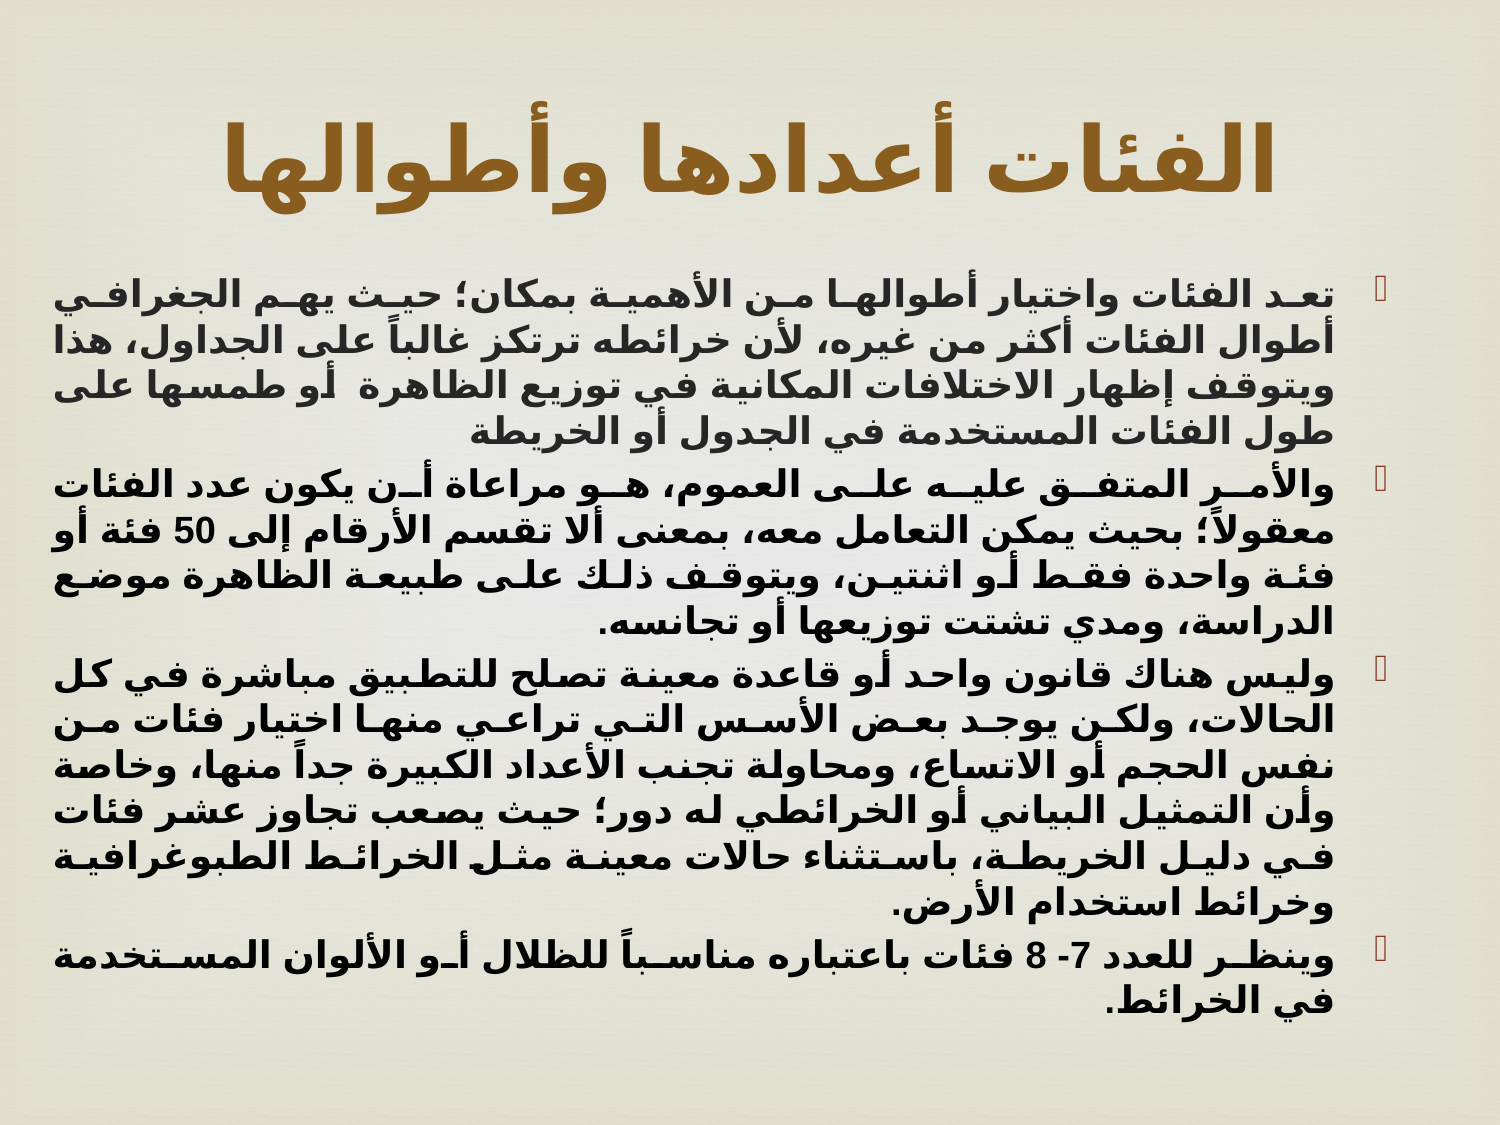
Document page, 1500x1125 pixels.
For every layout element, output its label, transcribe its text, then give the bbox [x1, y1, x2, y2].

title الفئات أعدادها وأطوالها [94, 50, 1407, 263]
list تعد الفئات واختيار أطوالها من الأهمية بمكان؛ حيث يهم الجغرافي أطوال الفئات أكثر من غيره، لأن خرائطه ترتكز غالباً على الجداول، هذا ويتوقف إظهار الاختلافات المكانية في توزيع الظاهرة أو طمسها على طول الفئات المستخدمة في الجدول أو الخريطة والأمر المتفق عليه على العموم، هو مراعاة أن يكون عدد الفئات معقولاً؛ بحيث يمكن التعامل معه، بمعنى ألا تقسم الأرقام إلى 50 فئة أو فئة واحدة فقط أو اثنتين، ويتوقف ذلك على طبيعة الظاهرة موضع الدراسة، ومدي تشتت توزيعها أو تجانسه. وليس هناك قانون واحد أو قاعدة معينة تصلح للتطبيق مباشرة في كل الحالات، ولكن يوجد بعض الأسس التي تراعي منها اختيار فئات من نفس الحجم أو الاتساع، ومحاولة تجنب الأعداد الكبيرة جداً منها، وخاصة وأن التمثيل البياني أو الخرائطي له دور؛ حيث يصعب تجاوز عشر فئات في دليل الخريطة، باستثناء حالات معينة مثل الخرائط الطبوغرافية وخرائط استخدام الأرض. وينظر للعدد 7- 8 فئات باعتباره مناسباً للظلال أو الألوان المستخدمة في الخرائط. [37, 262, 1400, 1038]
